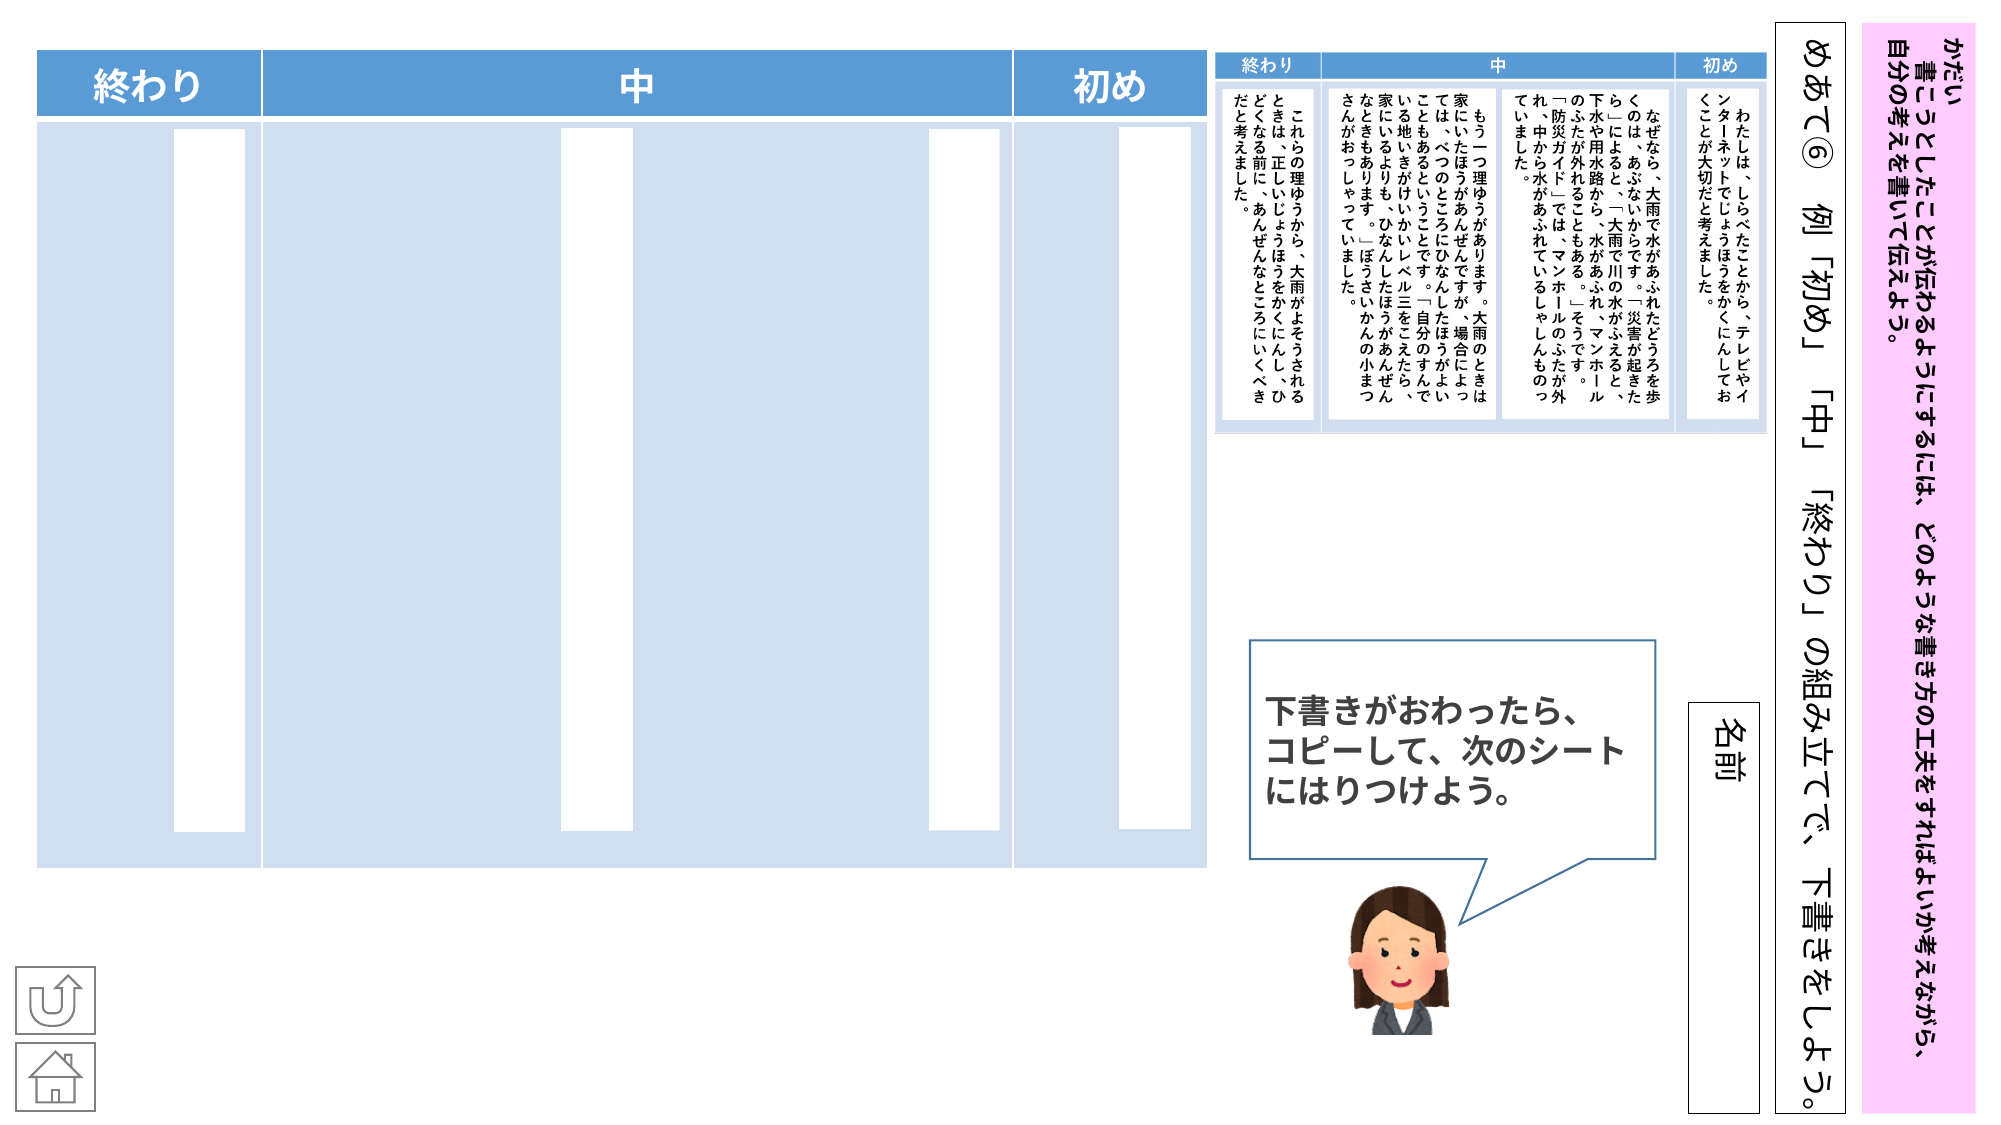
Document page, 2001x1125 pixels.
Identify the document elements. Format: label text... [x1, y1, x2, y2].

text_box かだい 書こうとしたことが伝わるようにするには、どのような書き方の工夫をすればよいか考えながら、 自分の考えを書いて伝えよう。 [1862, 22, 1976, 1114]
table_cell [1014, 122, 1207, 868]
picture [1214, 49, 1769, 435]
text_box めあて⑥ 例「初め」「中」「終わり」の組み立てで、下書きをしよう。 [1775, 22, 1846, 1114]
picture [1325, 884, 1476, 1035]
text_box [15, 1042, 96, 1112]
table_header 終わり [37, 50, 261, 116]
text_box [174, 129, 245, 832]
text_box [929, 129, 1000, 831]
table_cell [37, 122, 261, 868]
text_box [561, 128, 633, 831]
table_cell [263, 122, 1012, 868]
text_box 名前 [1688, 702, 1760, 1114]
text_box [15, 966, 96, 1035]
text_box [1119, 127, 1191, 829]
table_header 初め [1014, 50, 1207, 116]
text_box 下書きがおわったら、 コピーして、次のシートにはりつけよう。 [1248, 639, 1657, 918]
table_header 中 [263, 50, 1012, 116]
